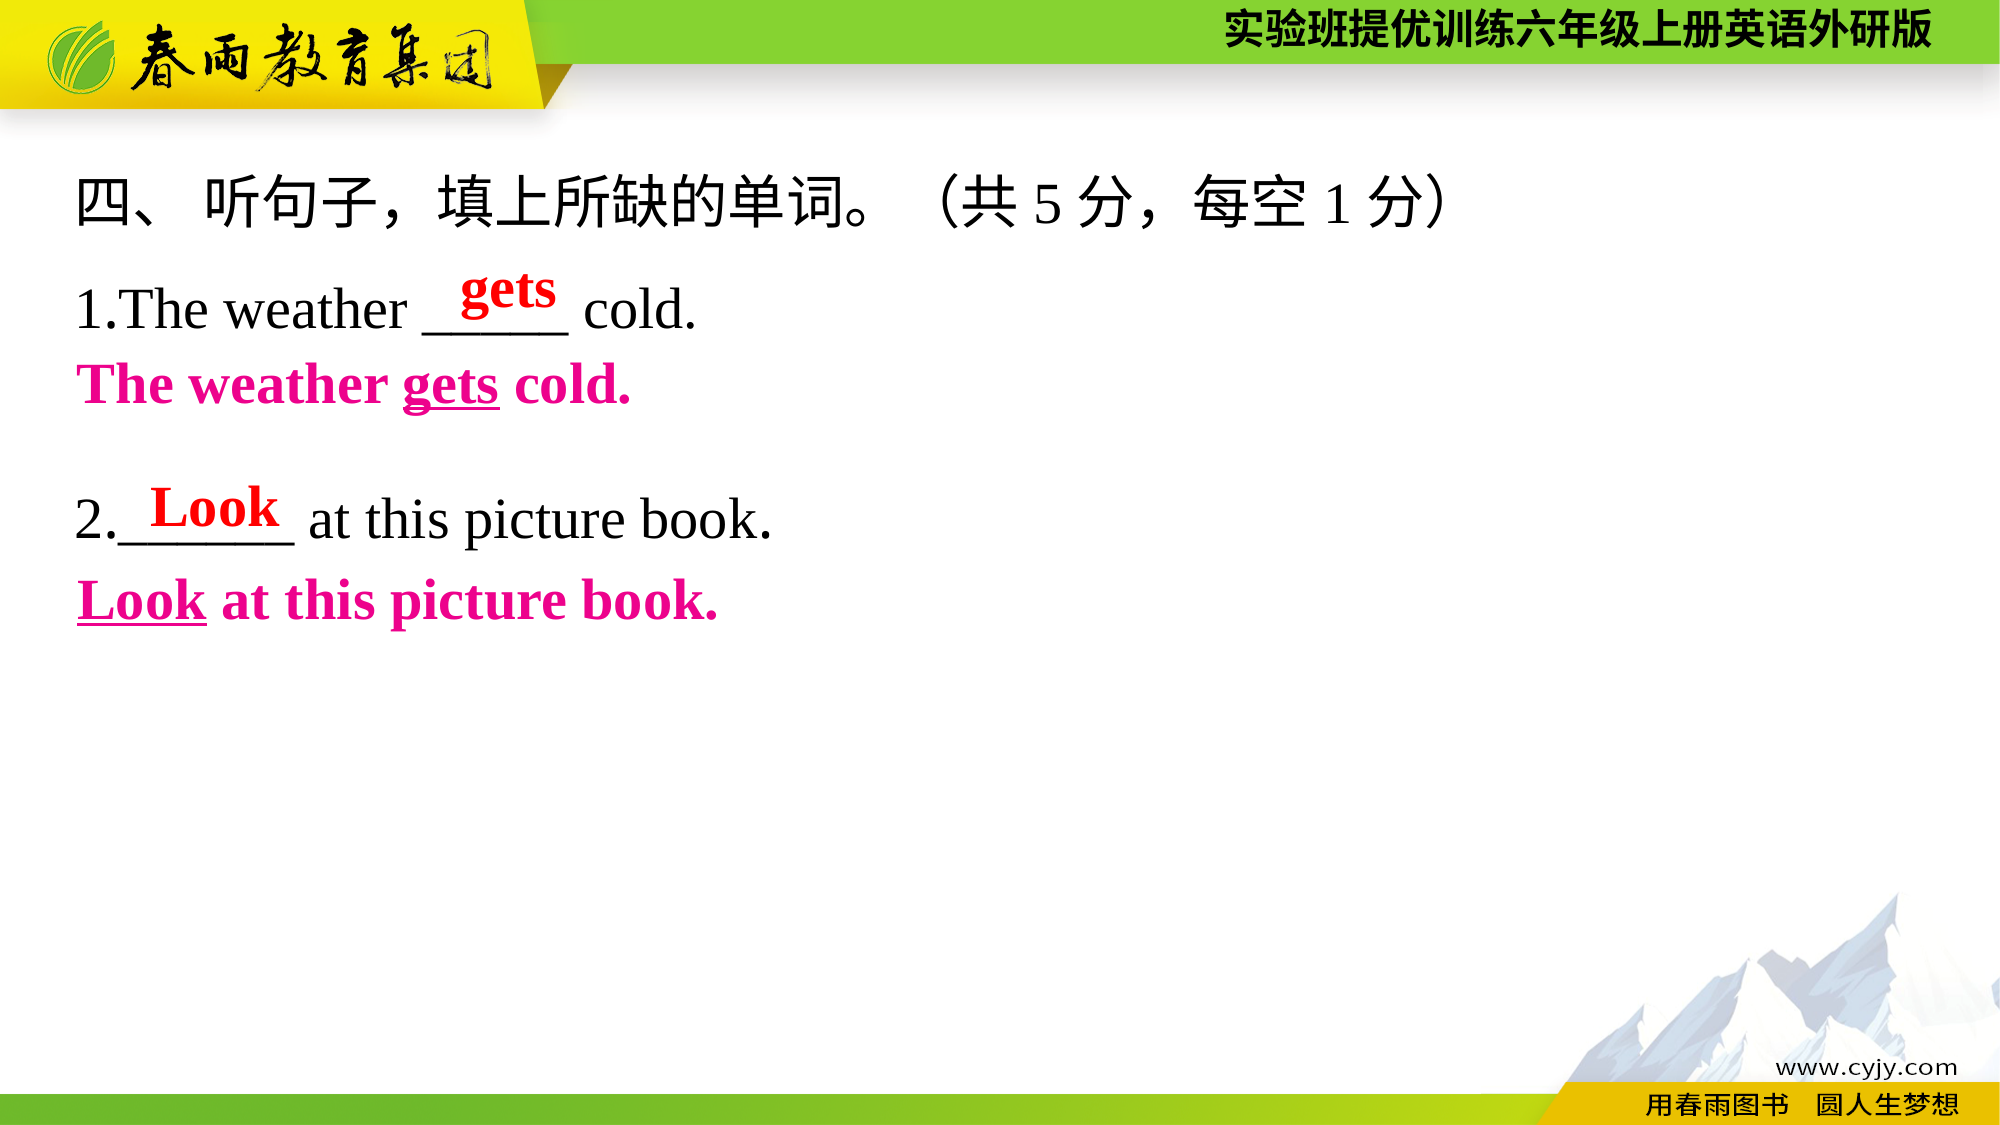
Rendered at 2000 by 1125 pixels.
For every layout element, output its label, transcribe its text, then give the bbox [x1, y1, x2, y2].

text_box The weather gets cold. [62, 338, 648, 423]
picture [0, 0, 2000, 1125]
text_box gets [445, 241, 573, 327]
text_box Look at this picture book. [62, 553, 735, 639]
list 四、 听句子，填上所缺的单词。（共5分，每空1分） 1.The weather _____ cold. 2.______ at this picture book. [59, 122, 1944, 668]
text_box Look [135, 460, 295, 546]
